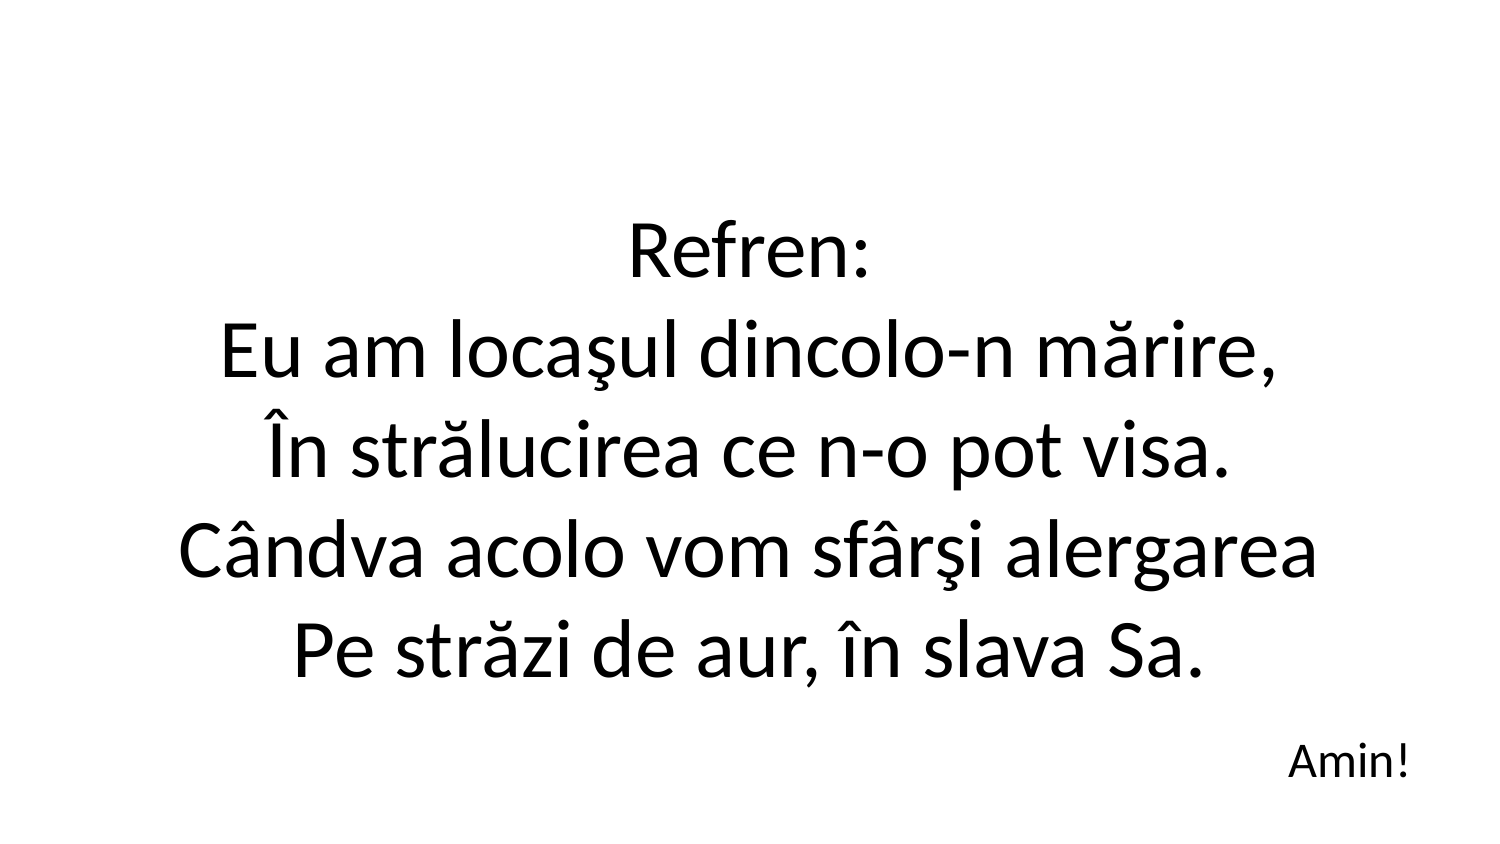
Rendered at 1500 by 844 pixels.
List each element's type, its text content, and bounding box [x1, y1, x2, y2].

text_box Amin! [1273, 674, 1427, 795]
text_box Refren: Eu am locaşul dincolo-n mărire, În strălucirea ce n-o pot visa. Cândva acolo vom sfârşi alergarea Pe străzi de aur, în slava Sa. [163, 142, 1337, 702]
